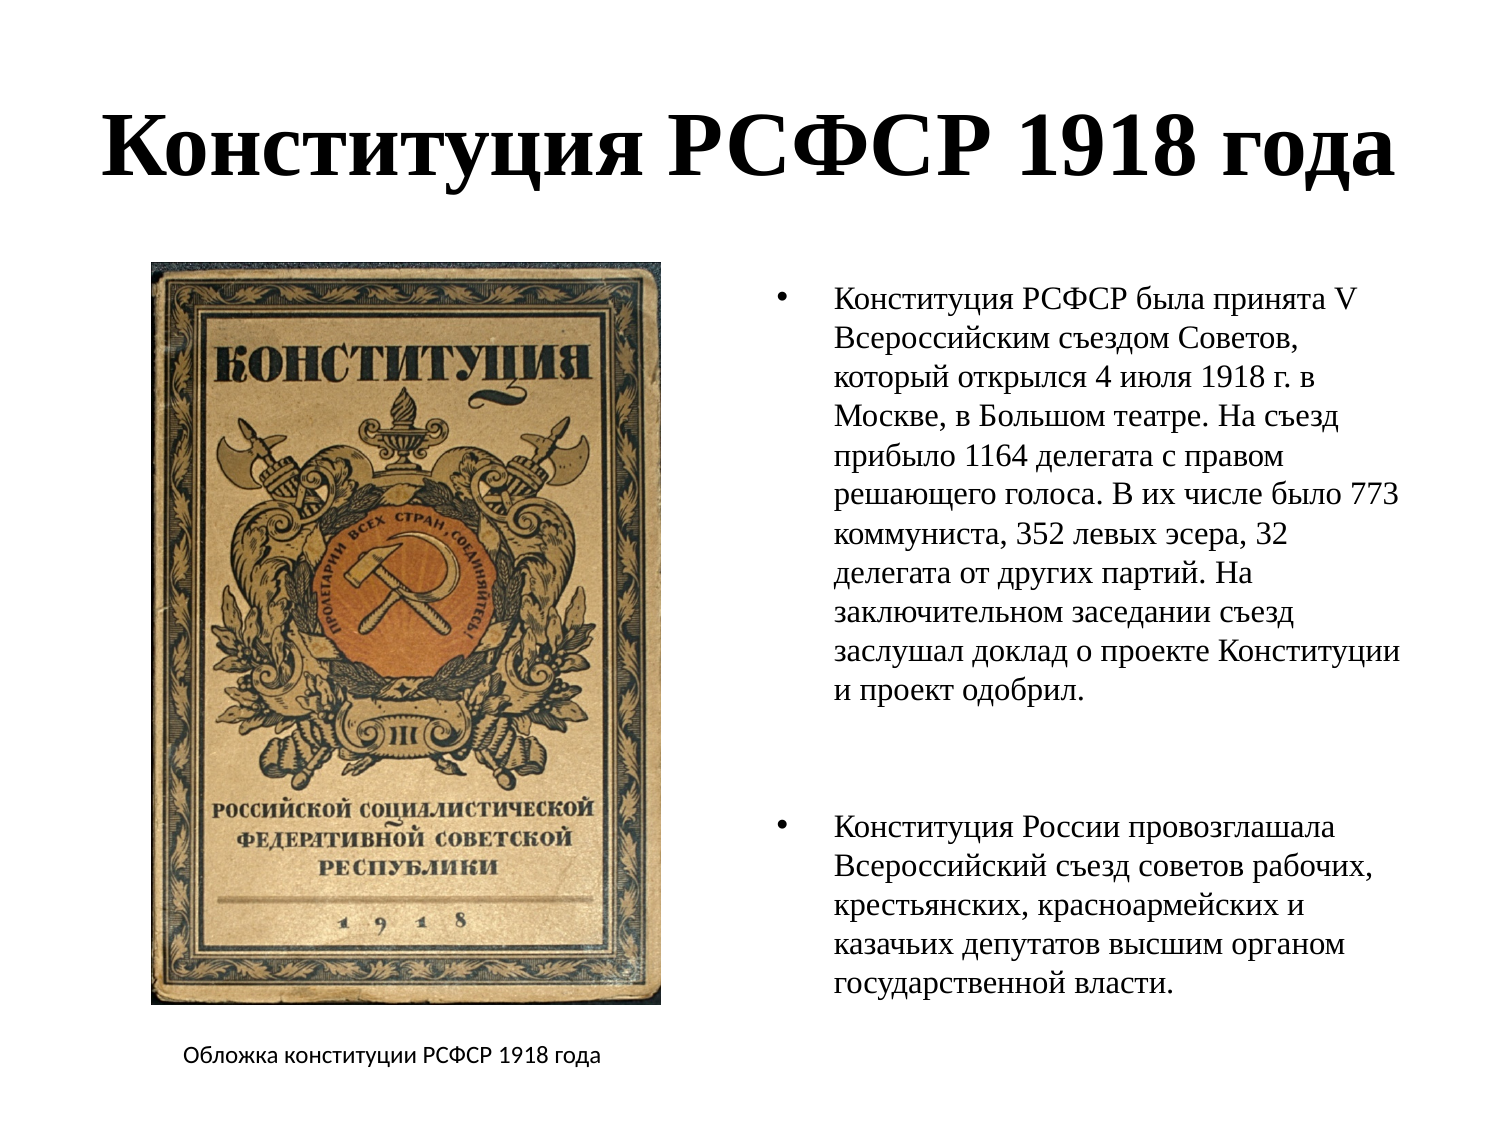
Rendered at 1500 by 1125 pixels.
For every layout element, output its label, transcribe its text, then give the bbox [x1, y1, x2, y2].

text_box Обложка конституции РСФСР 1918 года [117, 1031, 668, 1077]
list Конституция РСФСР была принята V Всероссийским съездом Советов, который открылся 4 июля 1918 г. в Москве, в Большом театре. На съезд прибыло 1164 делегата с правом решающего голоса. В их числе было 773 коммуниста, 352 левых эсера, 32 делегата от других партий. На заключительном заседании съезд заслушал доклад о проекте Конституции и проект одобрил. Конституция России провозглашала Всероссийский съезд советов рабочих, крестьянских, красноармейских и казачьих депутатов высшим органом государственной власти. [761, 269, 1425, 1012]
title Конституция РСФСР 1918 года [75, 45, 1425, 233]
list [151, 262, 661, 1006]
